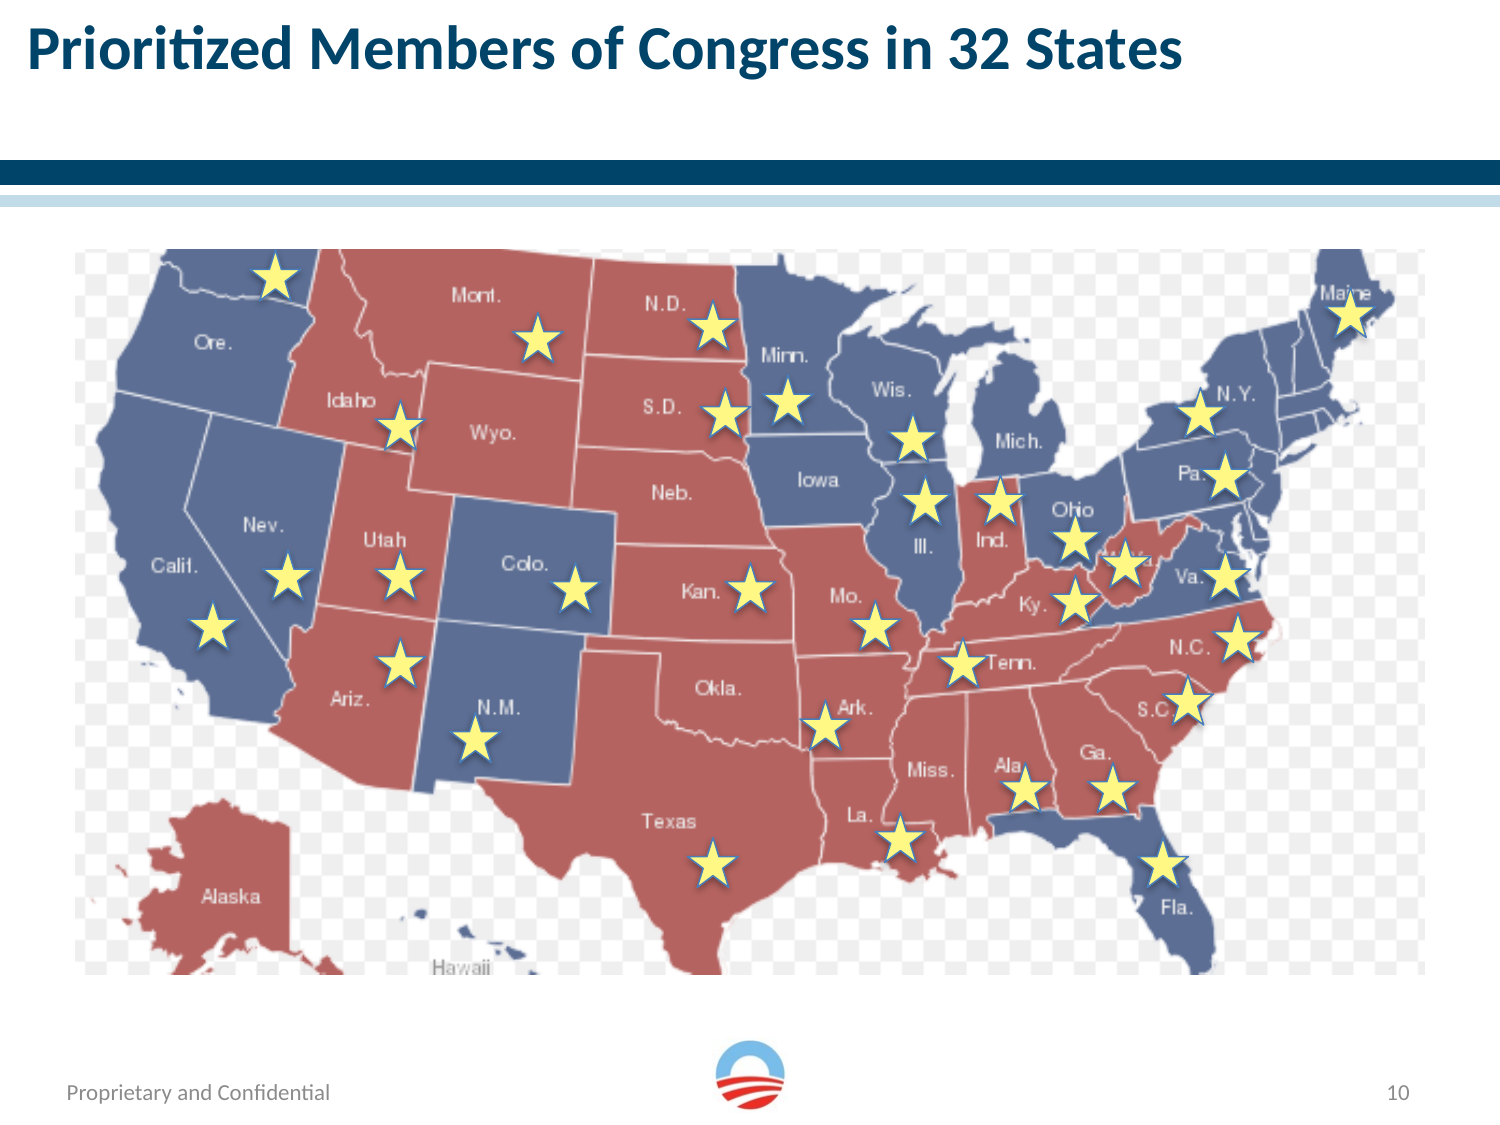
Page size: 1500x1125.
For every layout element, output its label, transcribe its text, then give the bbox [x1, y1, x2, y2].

slide_number 10 [1074, 1065, 1425, 1118]
picture [712, 1037, 788, 1113]
title Prioritized Members of Congress in 32 States [12, 0, 1363, 188]
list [74, 249, 1426, 976]
